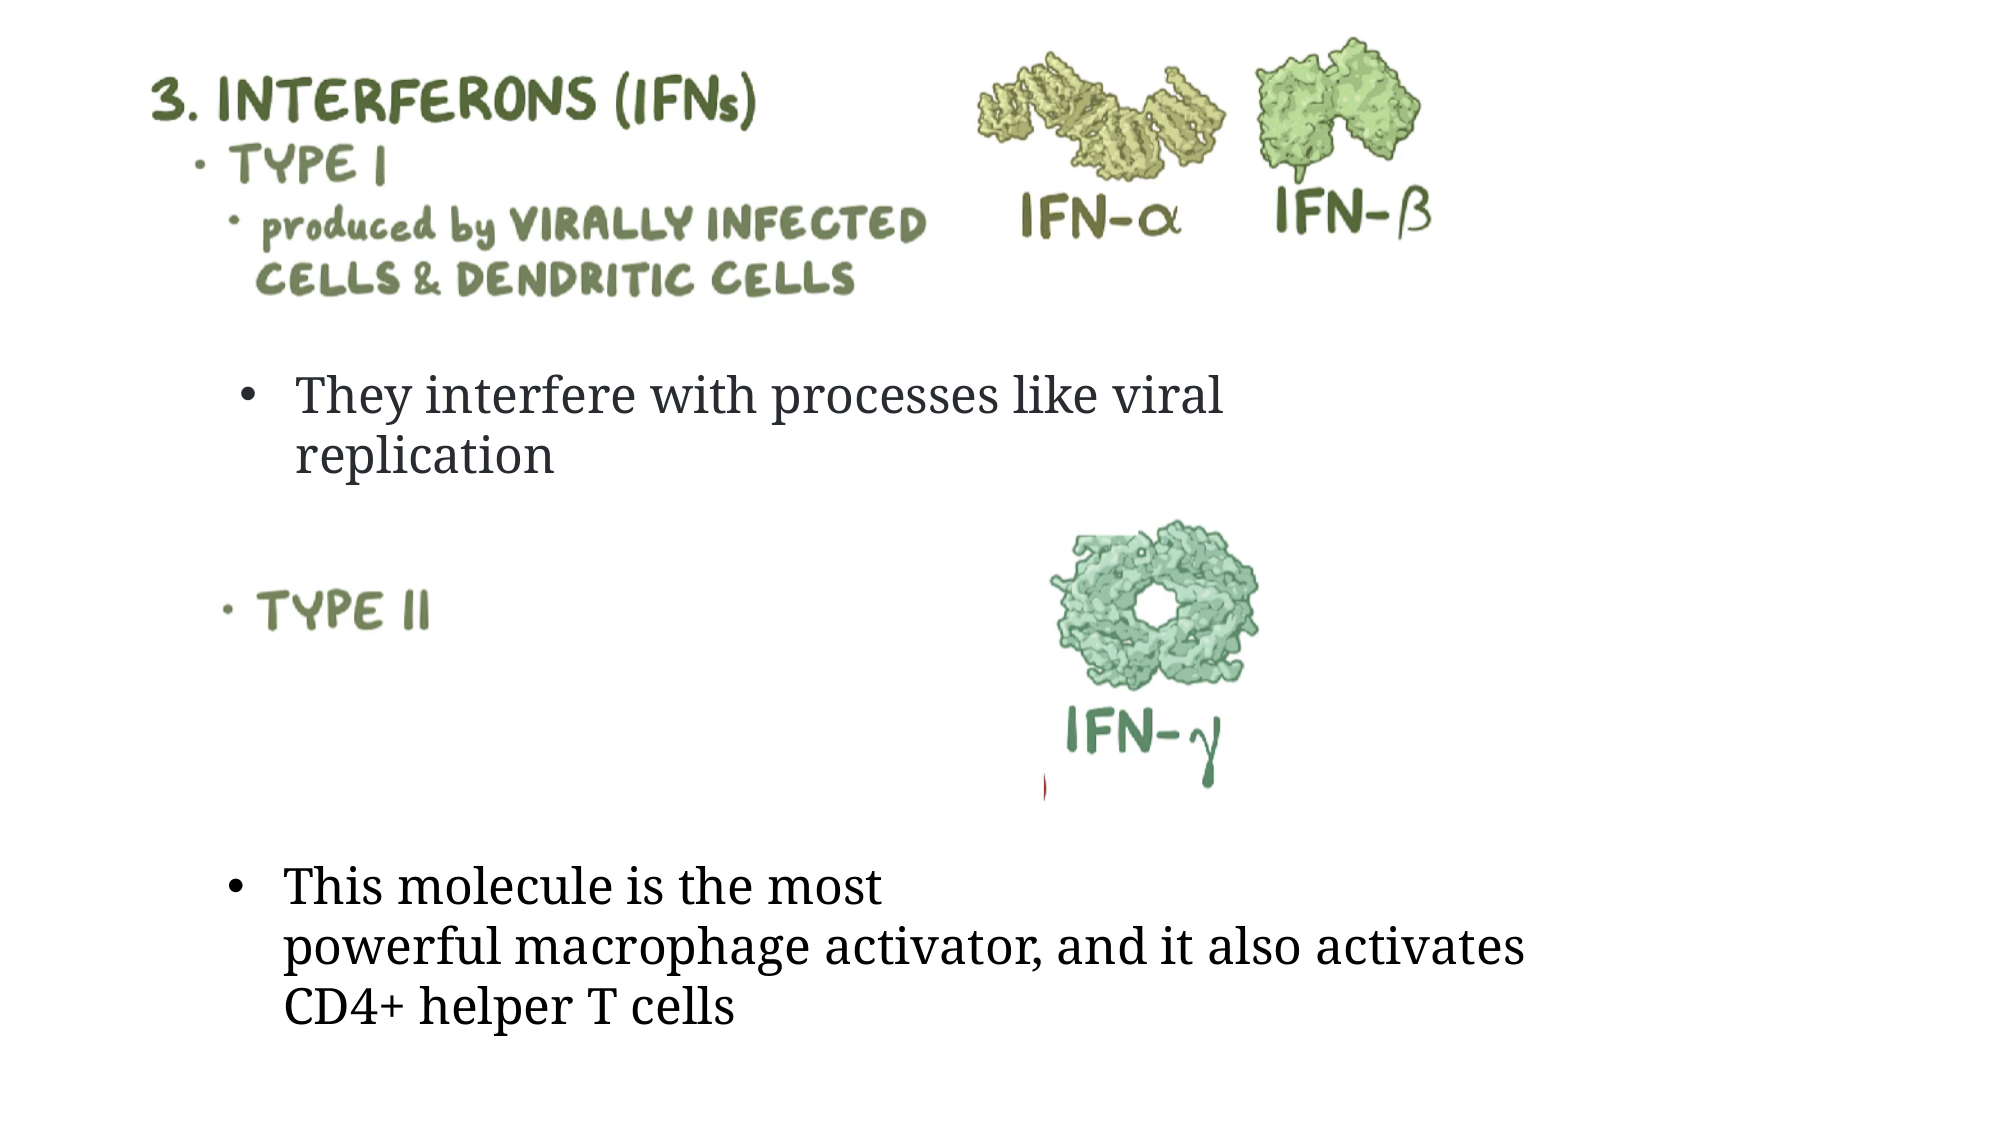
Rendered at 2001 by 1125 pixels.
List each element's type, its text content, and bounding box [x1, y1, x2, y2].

picture [137, 26, 1553, 311]
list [1043, 516, 1262, 801]
text_box They interfere with processes like viral replication [224, 355, 1457, 491]
picture [212, 562, 485, 642]
text_box This molecule is the most powerful macrophage activator, and it also activates CD4+ helper T cells [212, 847, 1606, 1103]
